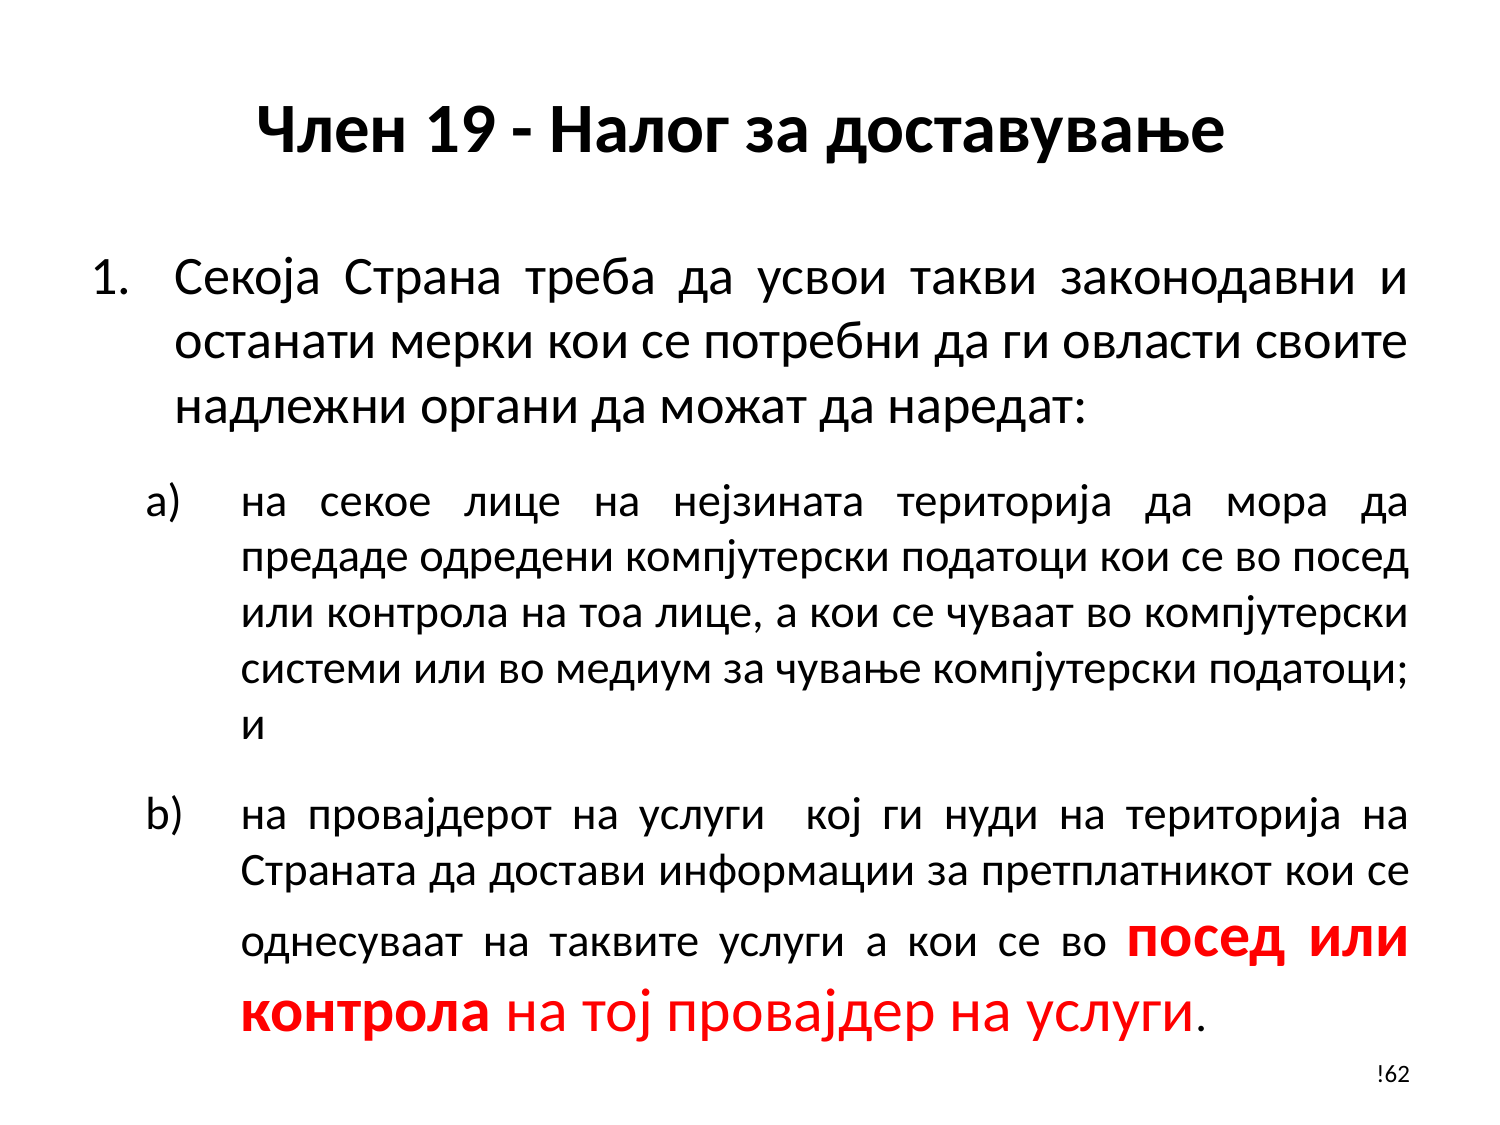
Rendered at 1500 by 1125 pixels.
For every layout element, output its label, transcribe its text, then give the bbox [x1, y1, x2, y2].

slide_number !62 [1074, 1042, 1425, 1103]
title Член 19 - Налог за доставување [74, 44, 1426, 204]
list Секоја Страна треба да усвои такви законодавни и останати мерки кои се потребни да ги овласти своите надлежни органи да можат да наредат: на секое лице на нејзината територија да мора да предаде одредени компјутерски податоци кои се во посед или контрола на тоа лице, а кои се чуваат во компјутерски системи или во медиум за чување компјутерски податоци; и на провајдерот на услуги кој ги нуди на територија на Страната да достави информации за претплатникот кои се однесуваат на таквите услуги а кои се во посед или контрола на тој провајдер на услуги. [74, 232, 1426, 1053]
